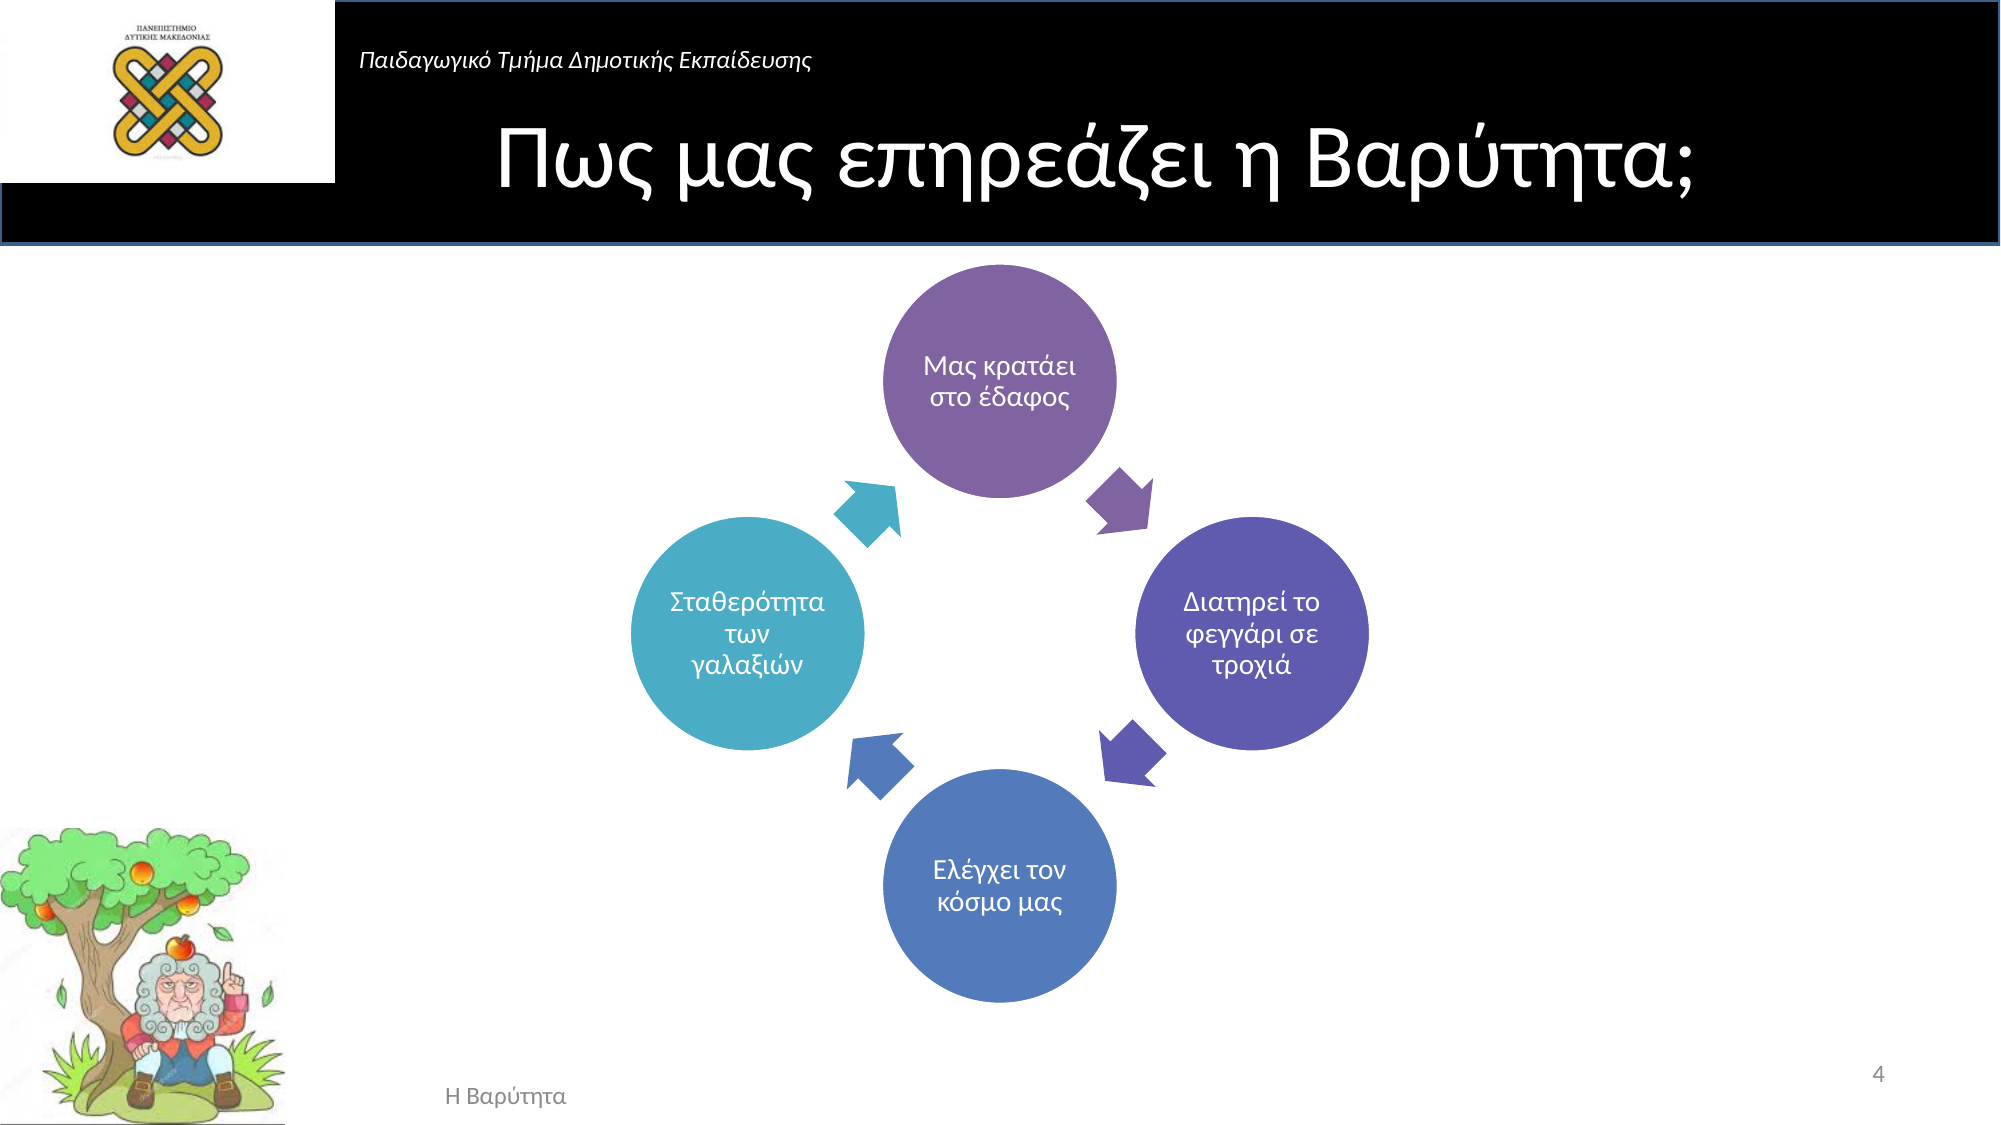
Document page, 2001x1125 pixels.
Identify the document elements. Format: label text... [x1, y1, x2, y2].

picture [0, 828, 286, 1125]
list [99, 262, 1901, 1006]
title Πως μας επηρεάζει η Βαρύτητα; [103, 81, 1904, 221]
picture [0, 0, 335, 183]
slide_number 4 [1433, 1042, 1900, 1103]
footer Η Βαρύτητα [189, 1065, 823, 1125]
